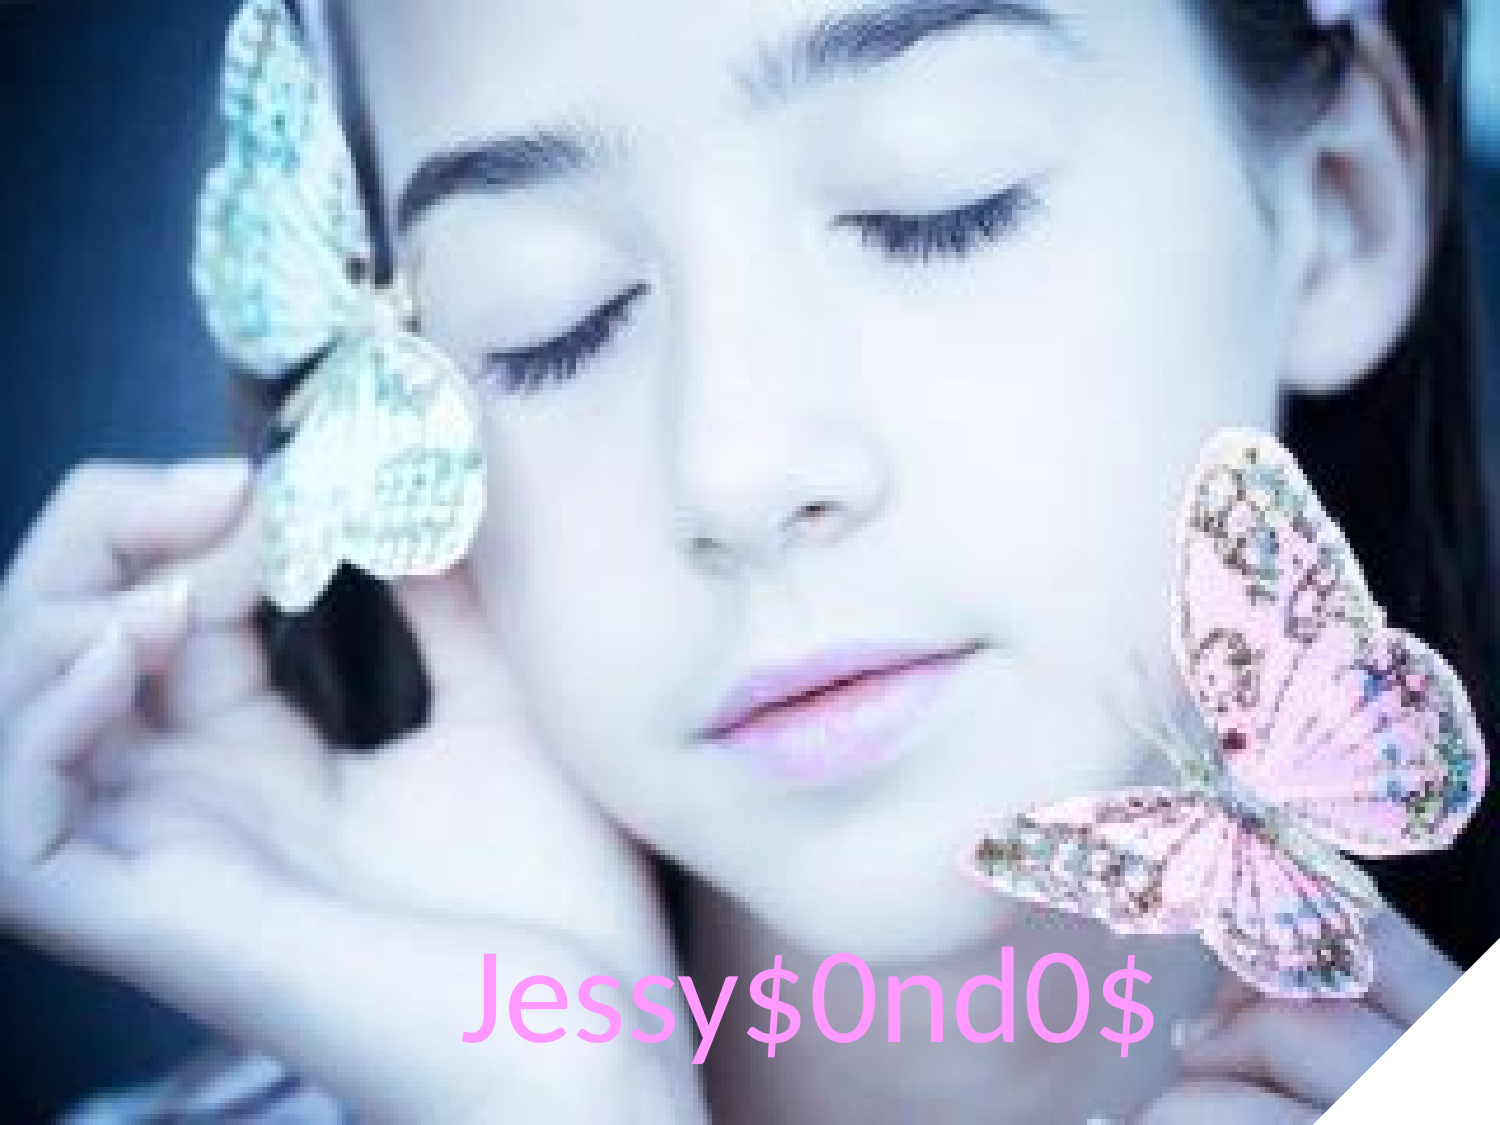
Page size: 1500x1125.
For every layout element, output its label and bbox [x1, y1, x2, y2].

list [0, 0, 1500, 1125]
